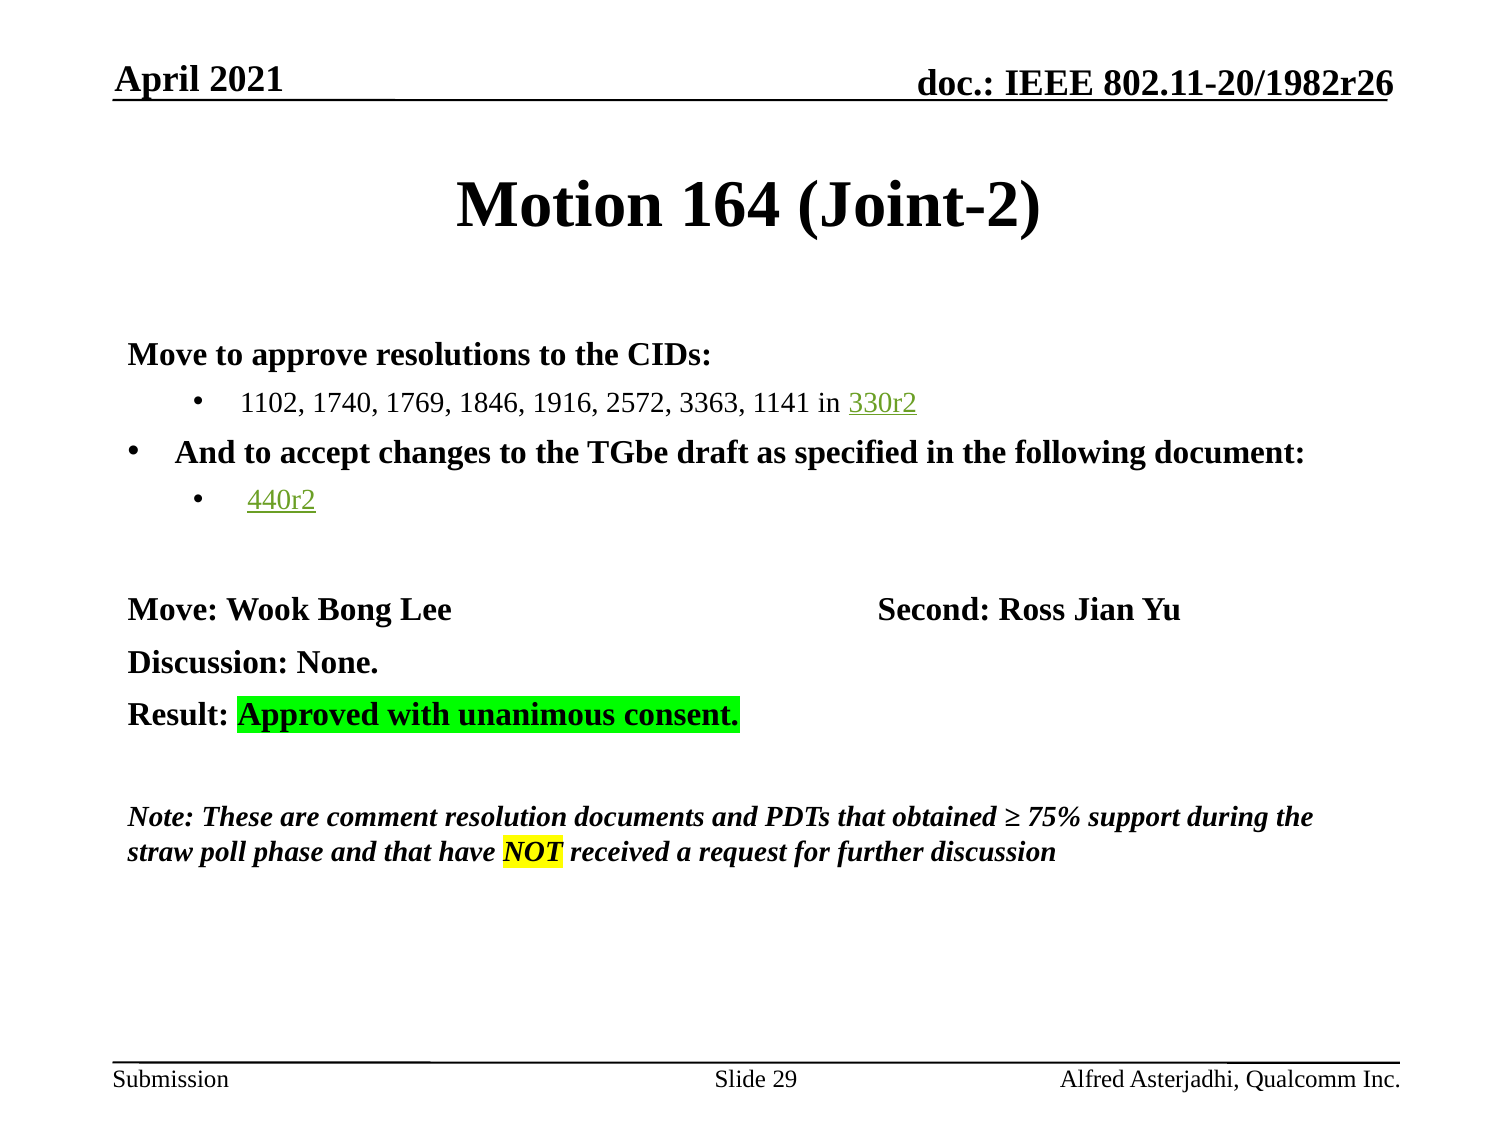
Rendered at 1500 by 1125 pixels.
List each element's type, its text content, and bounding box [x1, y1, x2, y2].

slide_number Slide 29 [712, 1061, 800, 1123]
title Motion 164 (Joint-2) [112, 112, 1388, 288]
footer Alfred Asterjadhi, Qualcomm Inc. [878, 1061, 1402, 1093]
list Move to approve resolutions to the CIDs: 1102, 1740, 1769, 1846, 1916, 2572, 3363, 1141 in 330r2 And to accept changes to the TGbe draft as specified in the following document: 440r2 Move: Wook Bong Lee Second: Ross Jian Yu Discussion: None. Result: Approved with unanimous consent. Note: These are comment resolution documents and PDTs that obtained ≥ 75% support during the straw poll phase and that have NOT received a request for further discussion [112, 324, 1388, 1063]
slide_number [114, 54, 423, 100]
